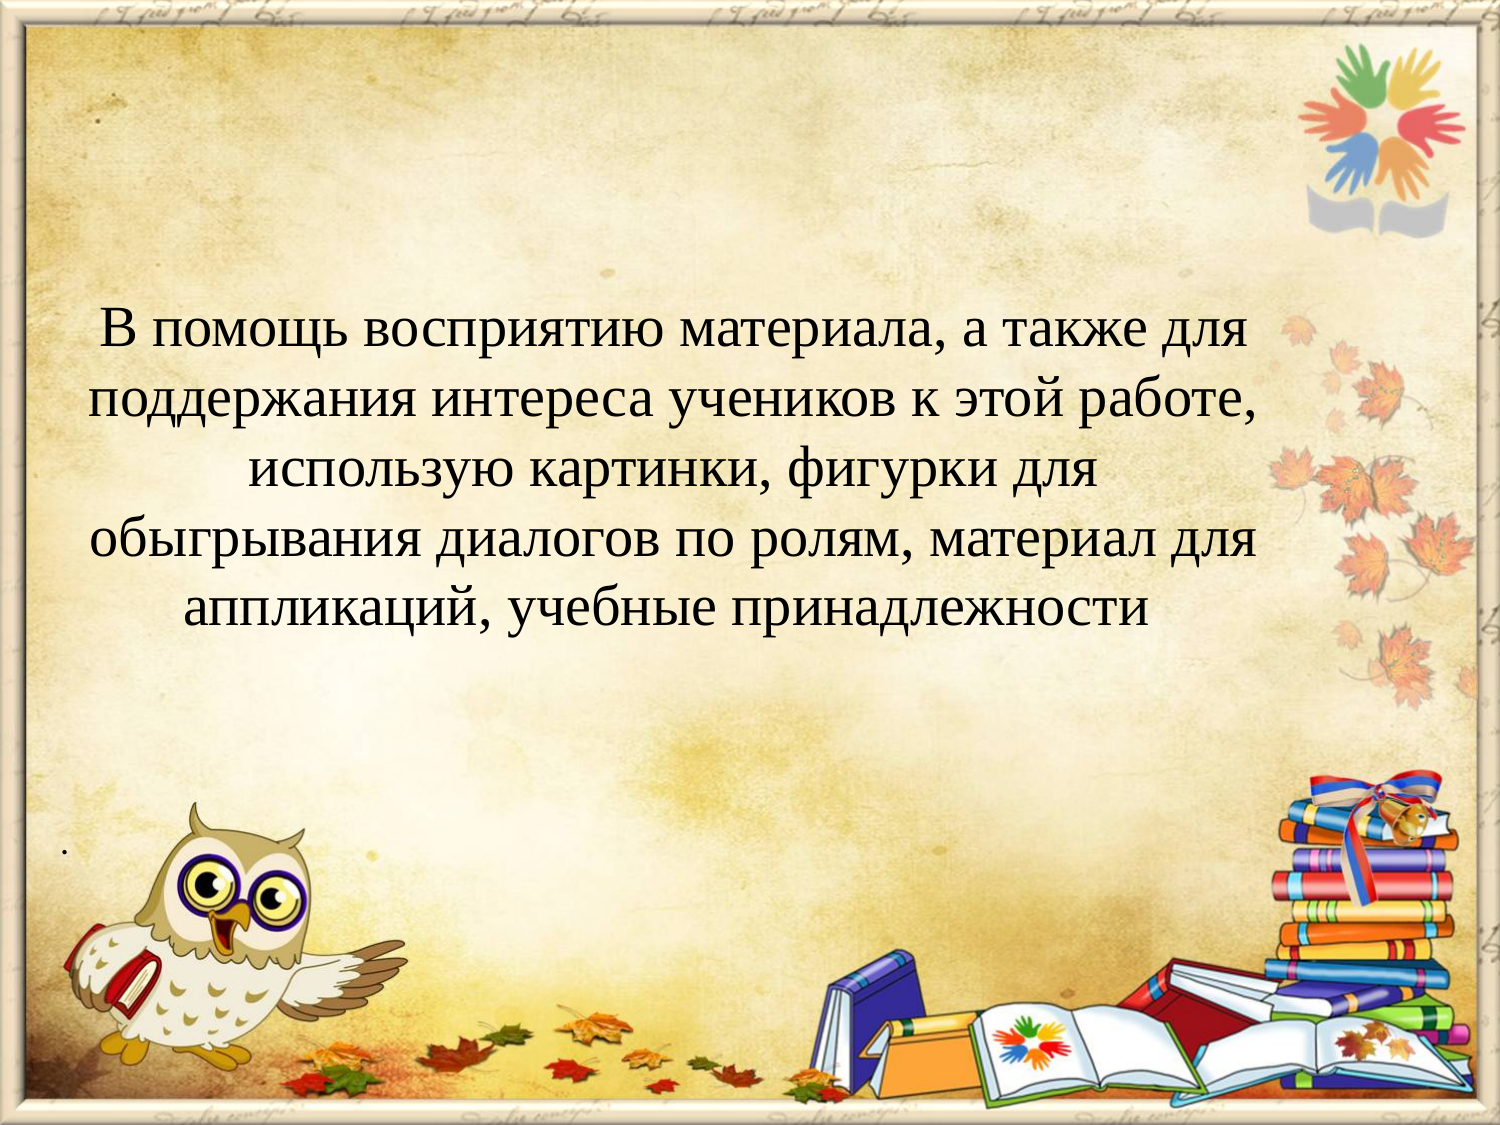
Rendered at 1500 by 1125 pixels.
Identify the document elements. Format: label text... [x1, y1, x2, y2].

text_box [46, 98, 1500, 872]
picture [0, 0, 1500, 1125]
title В помощь восприятию материала, а также для поддержания интереса учеников к этой работе, использую картинки, фигурки для обыгрывания диалогов по ролям, материал для аппликаций, учебные принадлежности [70, 93, 1278, 98]
